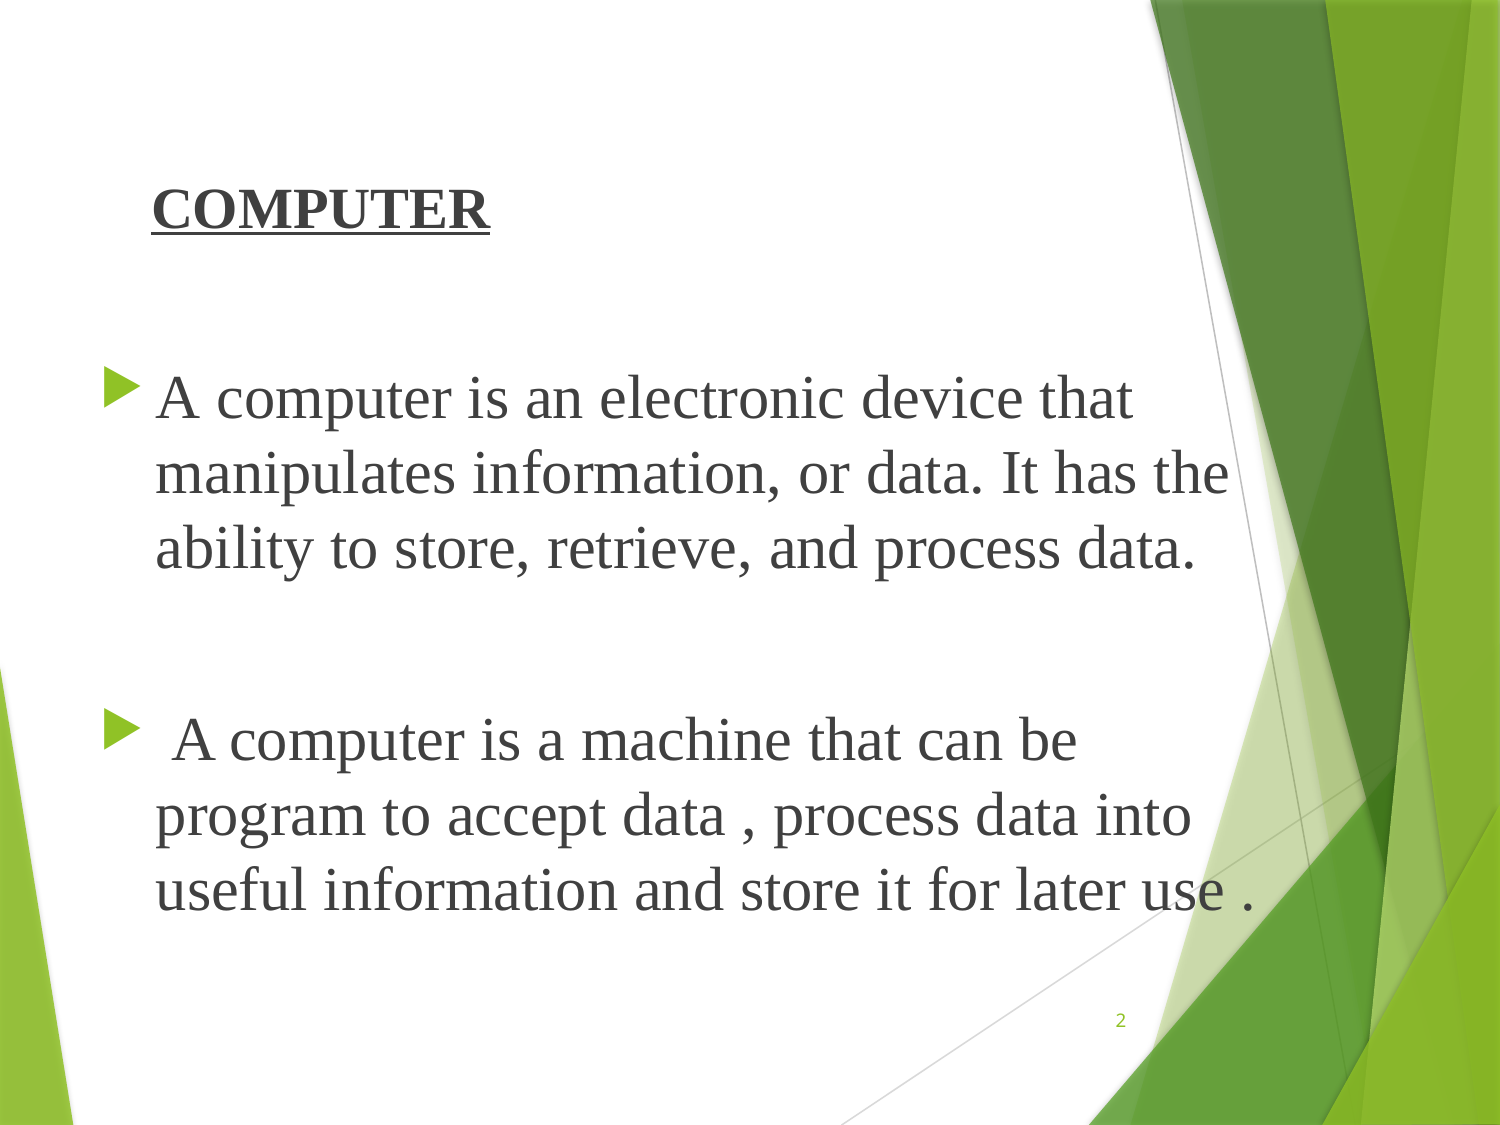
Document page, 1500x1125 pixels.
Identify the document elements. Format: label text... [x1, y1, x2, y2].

list COMPUTER A computer is an electronic device that manipulates information, or data. It has the ability to store, retrieve, and process data. A computer is a machine that can be program to accept data , process data into useful information and store it for later use . [84, 451, 1300, 1038]
slide_number 2 [1057, 991, 1142, 1051]
list COMPUTER A computer is an electronic device that manipulates information, or data. It has the ability to store, retrieve, and process data. A computer is a machine that can be program to accept data , process data into useful information and store it for later use . [84, 162, 1300, 374]
text_box [75, 374, 1400, 451]
